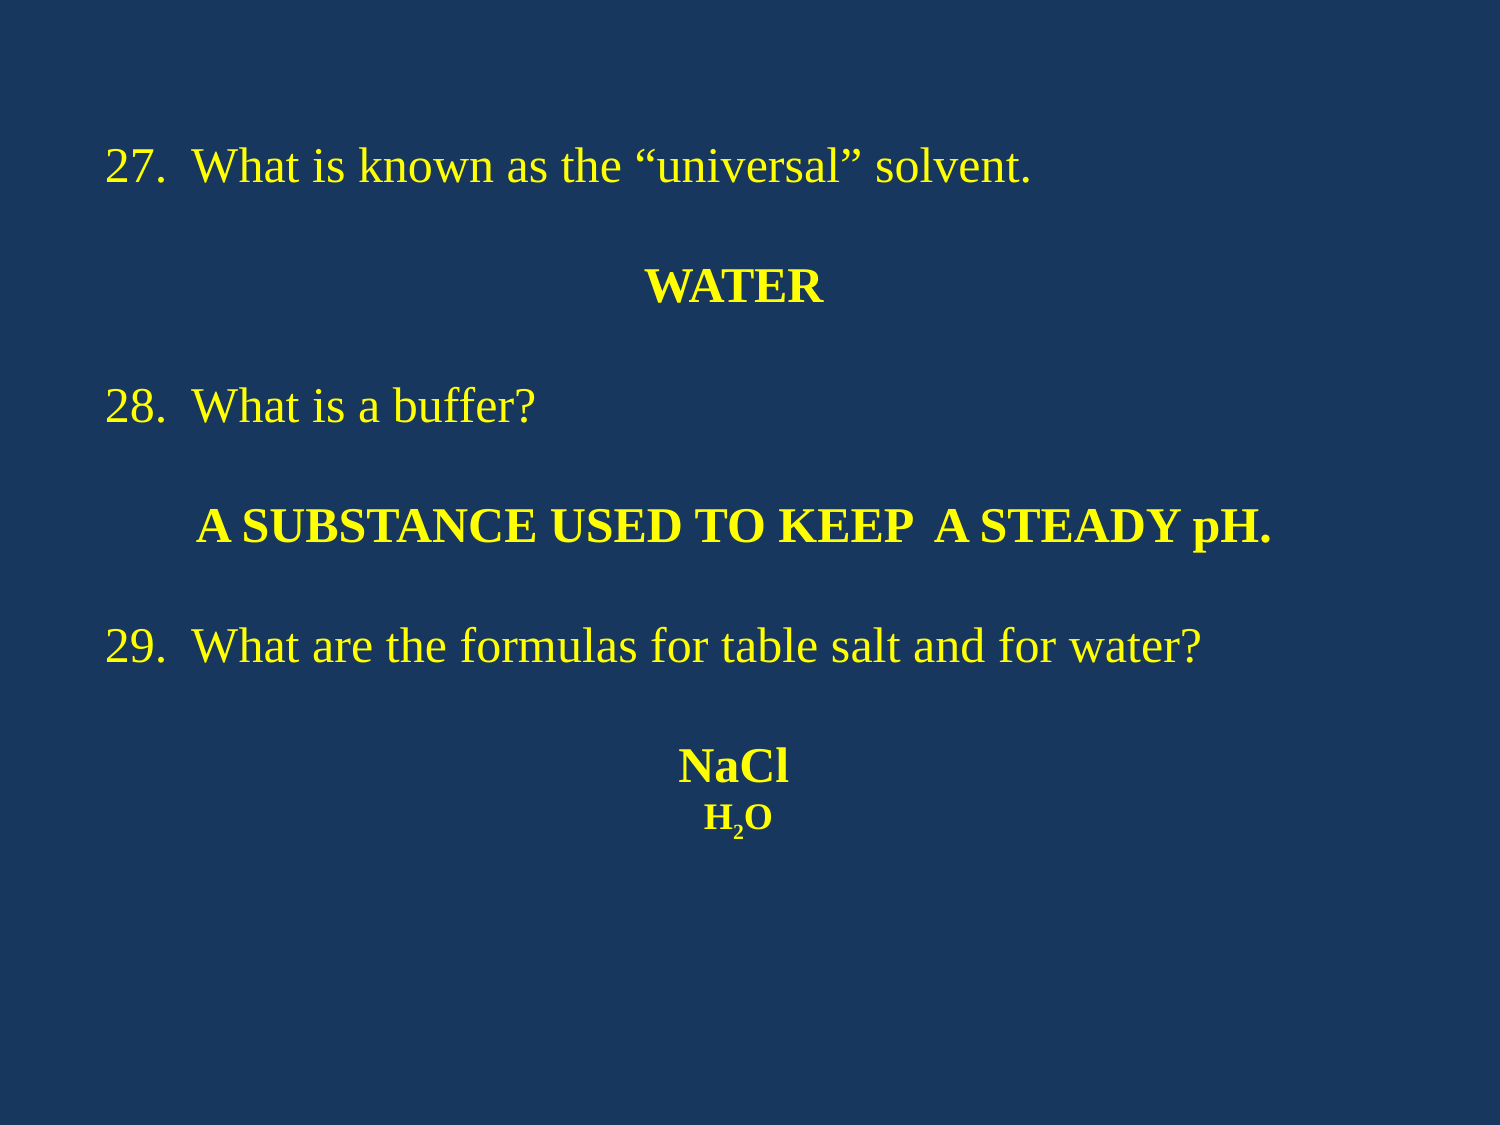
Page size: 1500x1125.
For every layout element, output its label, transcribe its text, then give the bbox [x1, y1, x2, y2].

text_box 27. What is known as the “universal” solvent. WATER 28. What is a buffer? A SUBSTANCE USED TO KEEP A STEADY pH. 29. What are the formulas for table salt and for water? NaCl H2O [90, 124, 1378, 851]
